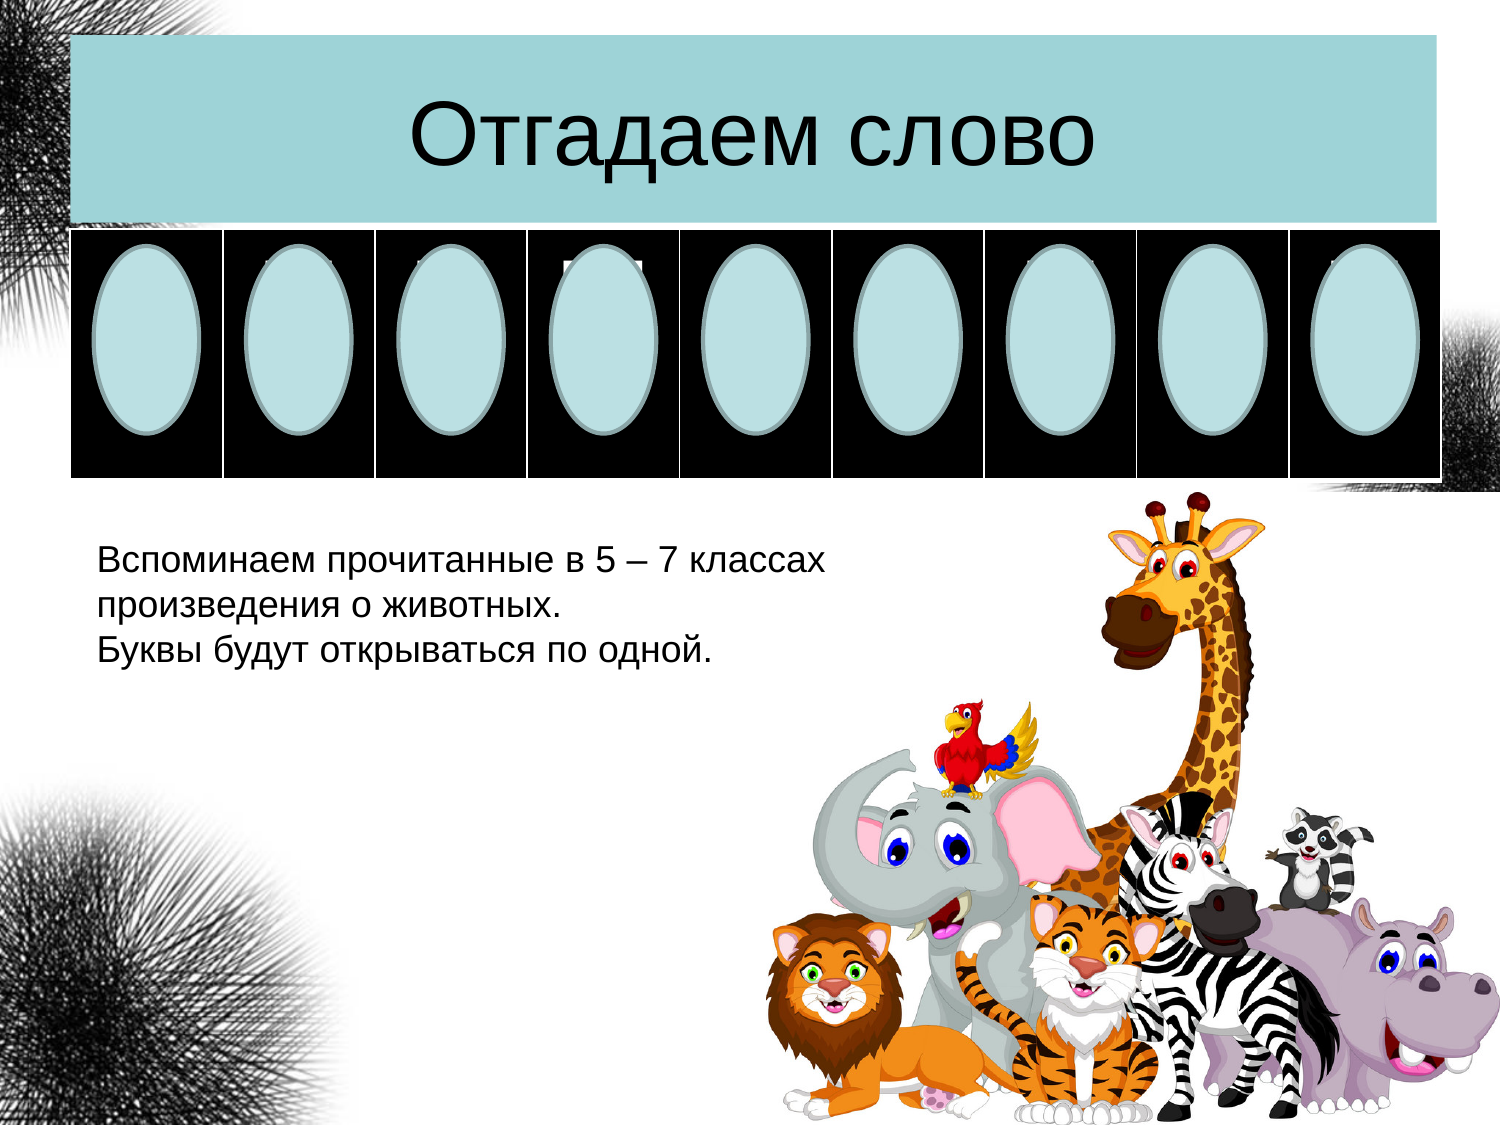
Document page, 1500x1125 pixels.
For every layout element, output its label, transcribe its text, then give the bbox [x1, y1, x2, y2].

text_box [853, 243, 963, 436]
table_header А [71, 230, 222, 478]
table_header А [680, 230, 831, 478]
text_box [243, 243, 354, 436]
table_header С [1137, 230, 1288, 478]
title Отгадаем слово [70, 35, 1437, 223]
table_header И [985, 230, 1136, 478]
table_header М [528, 230, 679, 478]
table_header Л [833, 230, 983, 478]
text_box [700, 243, 811, 436]
picture [0, 0, 1500, 1125]
text_box [1005, 243, 1116, 436]
text_box Вспоминаем прочитанные в 5 – 7 классах произведения о животных. Буквы будут открываться по одной. [81, 527, 760, 678]
table_header Н [224, 230, 374, 478]
text_box [91, 243, 202, 436]
text_box [1157, 243, 1268, 436]
table_header И [376, 230, 526, 478]
table_header Т [1290, 230, 1440, 478]
text_box [1310, 243, 1421, 436]
text_box [548, 243, 659, 436]
text_box [396, 243, 506, 436]
